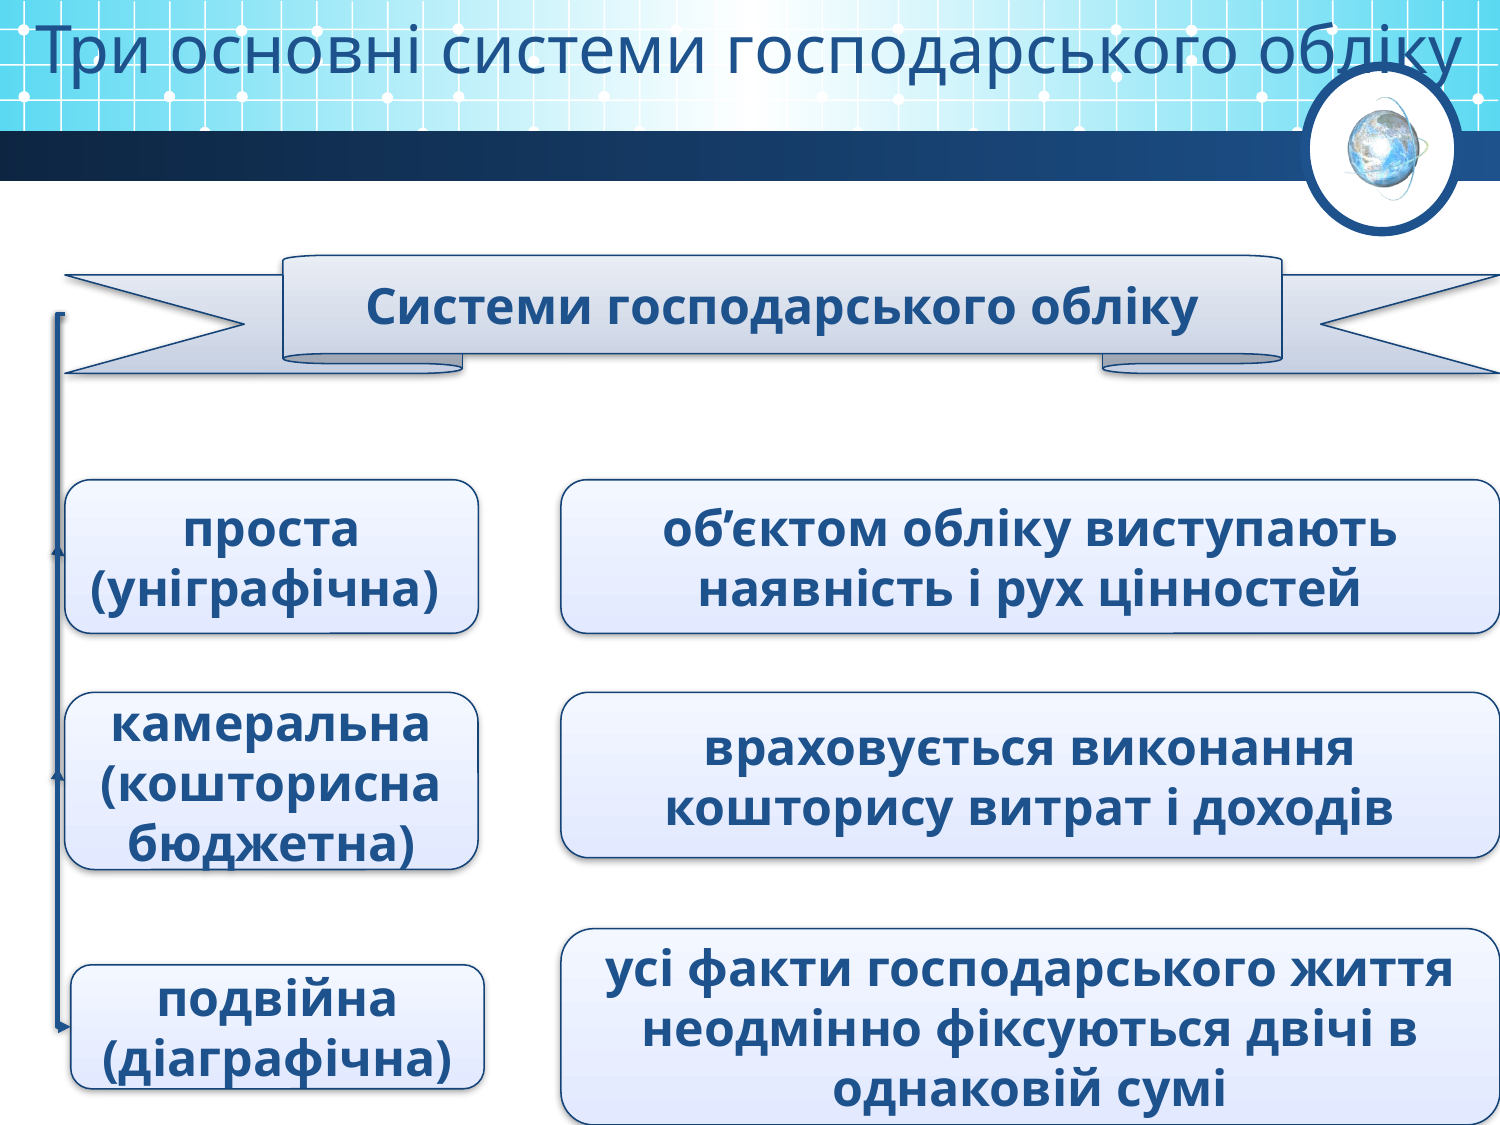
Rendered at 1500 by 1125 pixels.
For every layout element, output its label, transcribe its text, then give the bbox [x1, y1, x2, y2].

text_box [64, 323, 69, 782]
text_box об’єктом обліку виступають наявність і рух цінностей [560, 478, 1500, 635]
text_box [70, 324, 245, 1028]
text_box враховується виконання кошторису витрат і доходів [560, 691, 1500, 859]
text_box камеральна (кошторисна бюджетна) [250, 691, 479, 871]
text_box подвійна (діаграфічна) [69, 964, 485, 1090]
picture [1310, 95, 1454, 226]
text_box усі факти господарського життя неодмінно фіксуються двічі в однаковій сумі [560, 927, 1500, 1125]
text_box Системи господарського обліку [64, 254, 1500, 375]
text_box Три основні системи господарського обліку [0, 0, 1500, 95]
text_box проста (уніграфічна) [251, 478, 480, 635]
